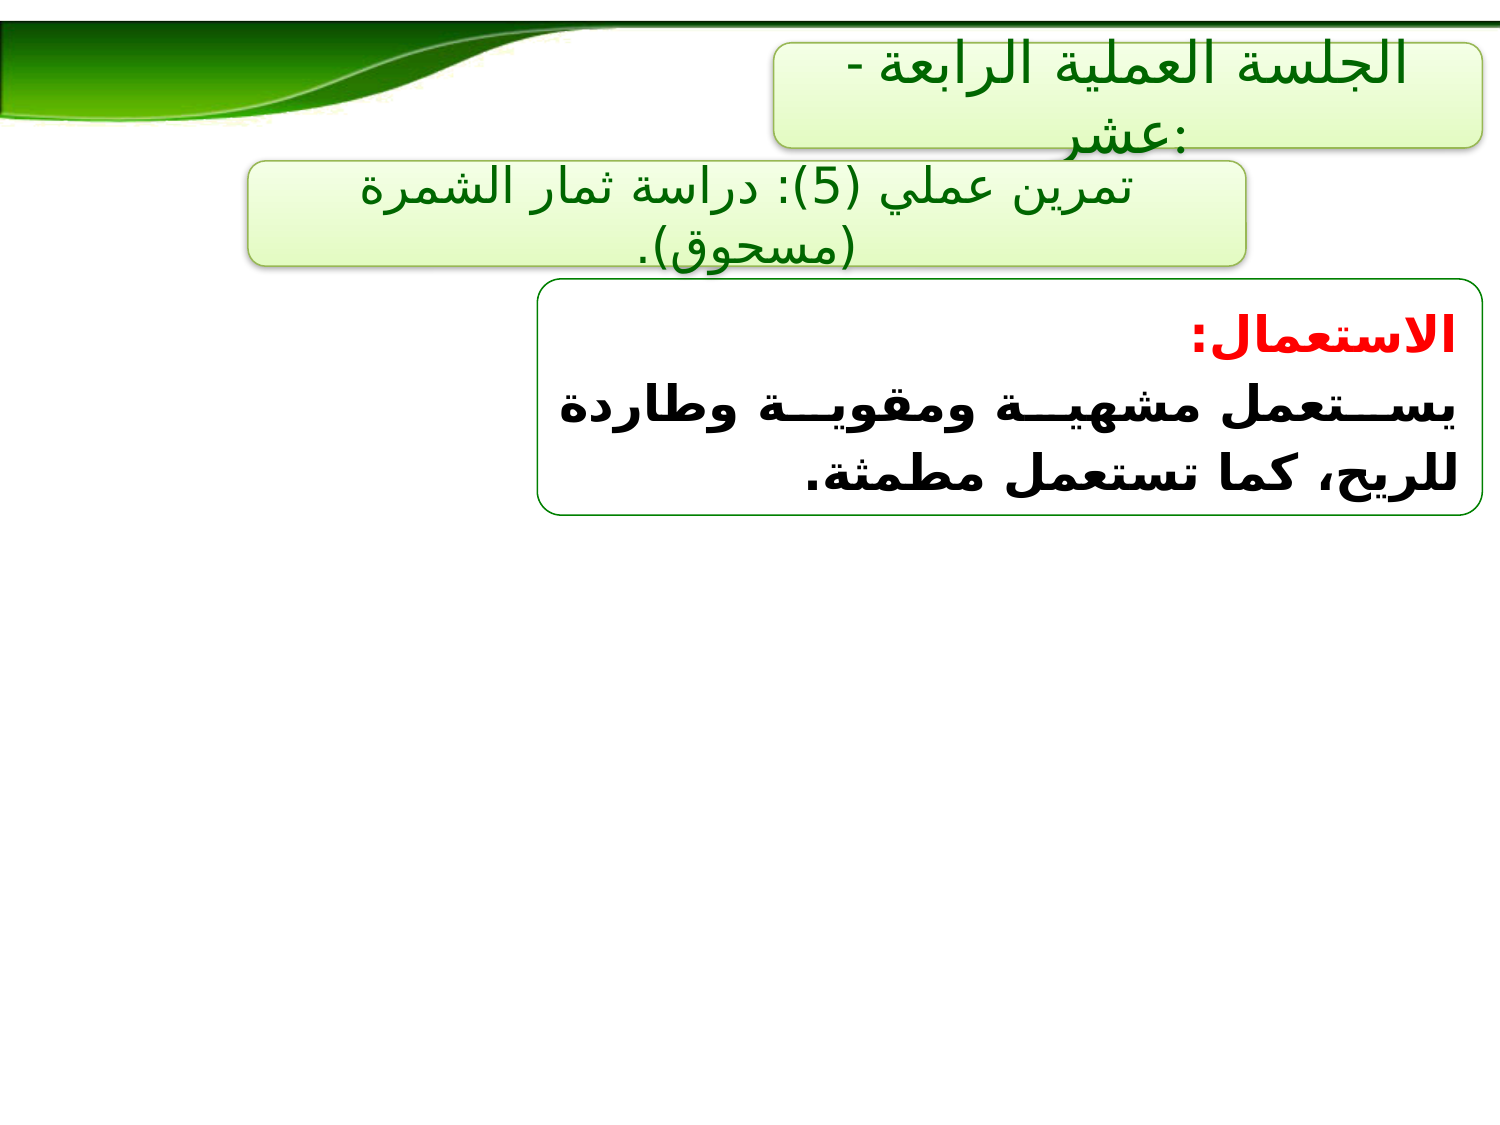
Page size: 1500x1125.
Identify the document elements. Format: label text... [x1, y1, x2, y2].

text_box الاستعمال: يستعمل مشهية ومقوية وطاردة للريح، كما تستعمل مطمثة. [537, 278, 1483, 516]
text_box تمرين عملي (5): دراسة ثمار الشمرة (مسحوق). [247, 160, 1247, 267]
text_box - الجلسة العملية الرابعة عشر: [774, 137, 1482, 149]
picture [0, 0, 1500, 130]
